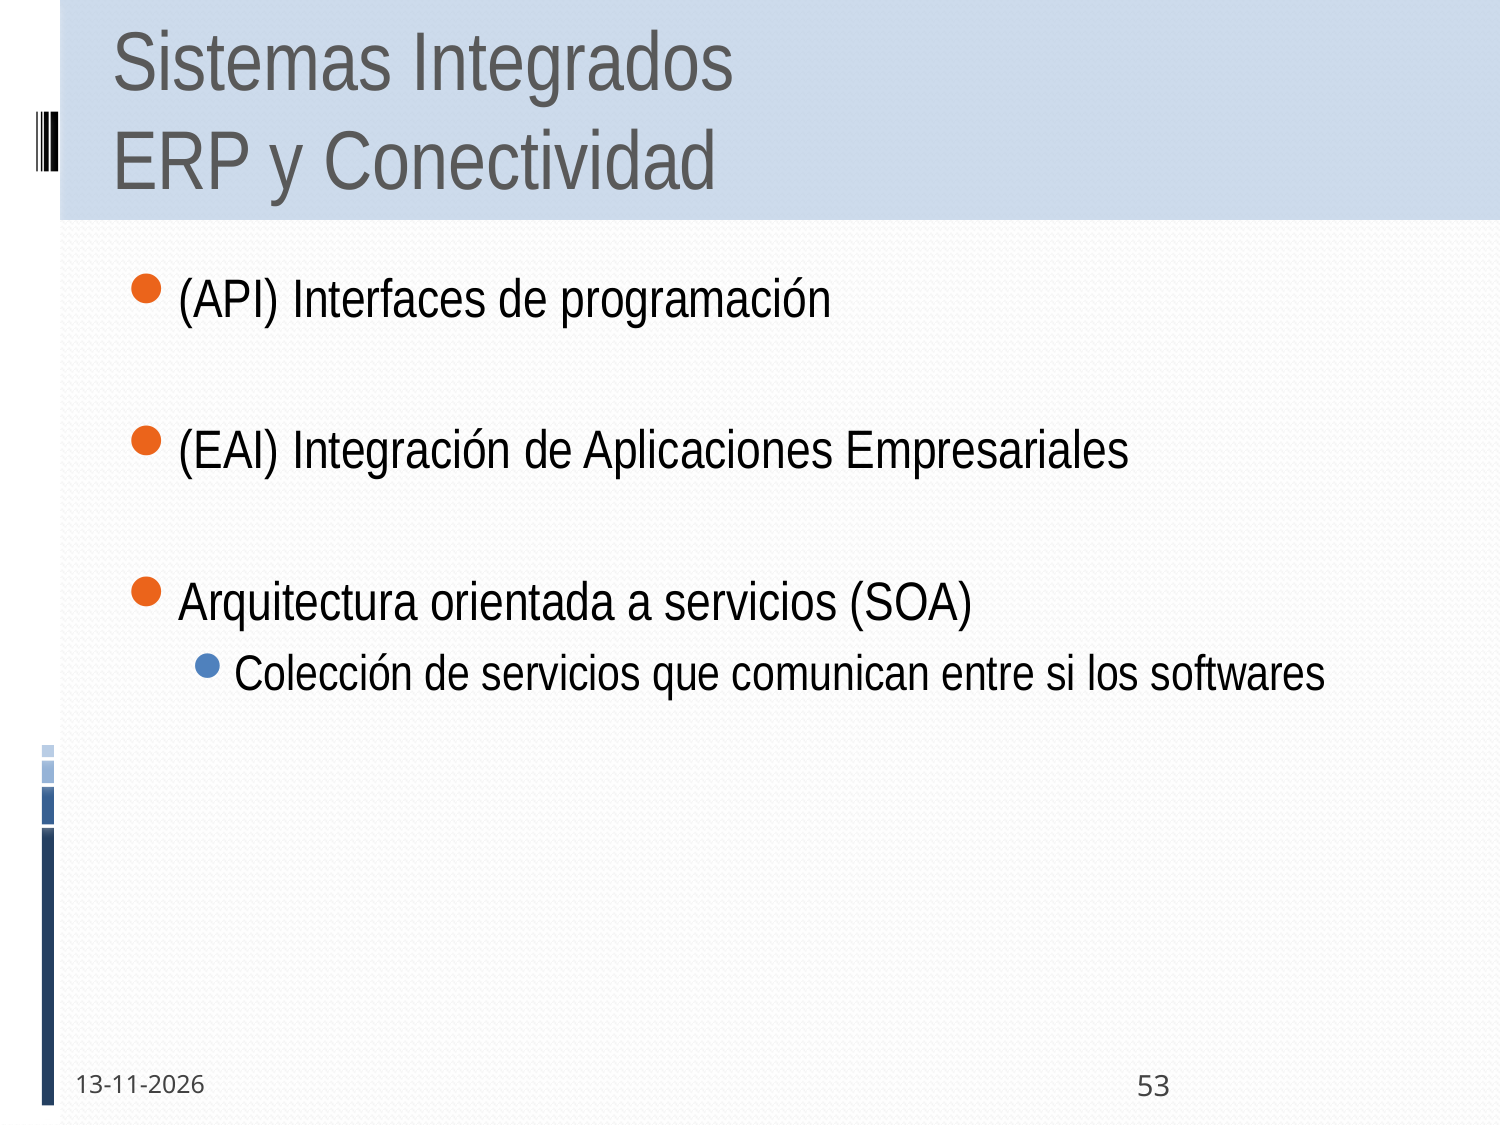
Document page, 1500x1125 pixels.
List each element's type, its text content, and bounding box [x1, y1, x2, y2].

list (API) Interfaces de programación (EAI) Integración de Aplicaciones Empresariales Arquitectura orientada a servicios (SOA) Colección de servicios que comunican entre si los softwares [111, 255, 1436, 1038]
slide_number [75, 1042, 243, 1103]
title Sistemas Integrados ERP y Conectividad [111, 18, 1436, 207]
slide_number 53 [1045, 1046, 1171, 1107]
